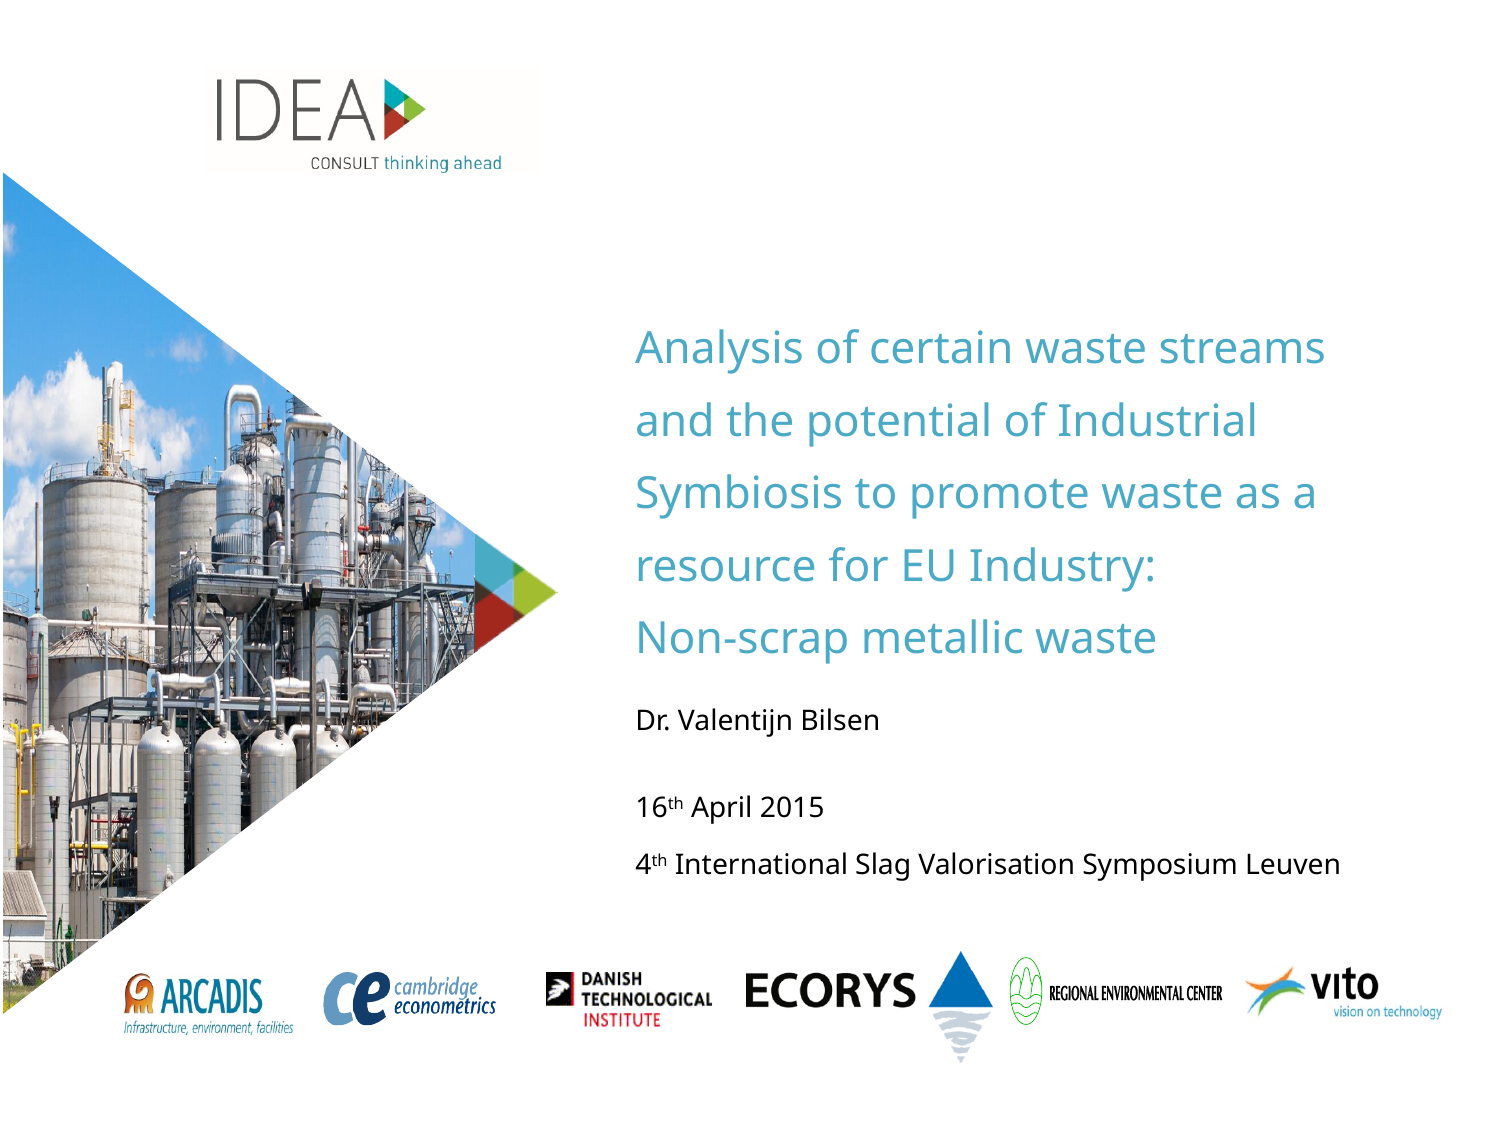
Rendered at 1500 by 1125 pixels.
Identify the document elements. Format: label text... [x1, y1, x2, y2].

picture [746, 951, 993, 1064]
subtitle Dr. Valentijn Bilsen 16th April 2015 4th International Slag Valorisation Symposium Leuven [620, 684, 1447, 894]
picture [545, 971, 722, 1043]
text_box [3, 172, 476, 1014]
picture [321, 971, 497, 1026]
picture [1009, 956, 1223, 1026]
picture [475, 534, 559, 652]
picture [123, 971, 293, 1035]
picture [1233, 951, 1448, 1035]
title Analysis of certain waste streams and the potential of Industrial Symbiosis to promote waste as a resource for EU Industry: Non-scrap metallic waste [620, 278, 1412, 684]
picture [204, 66, 541, 173]
